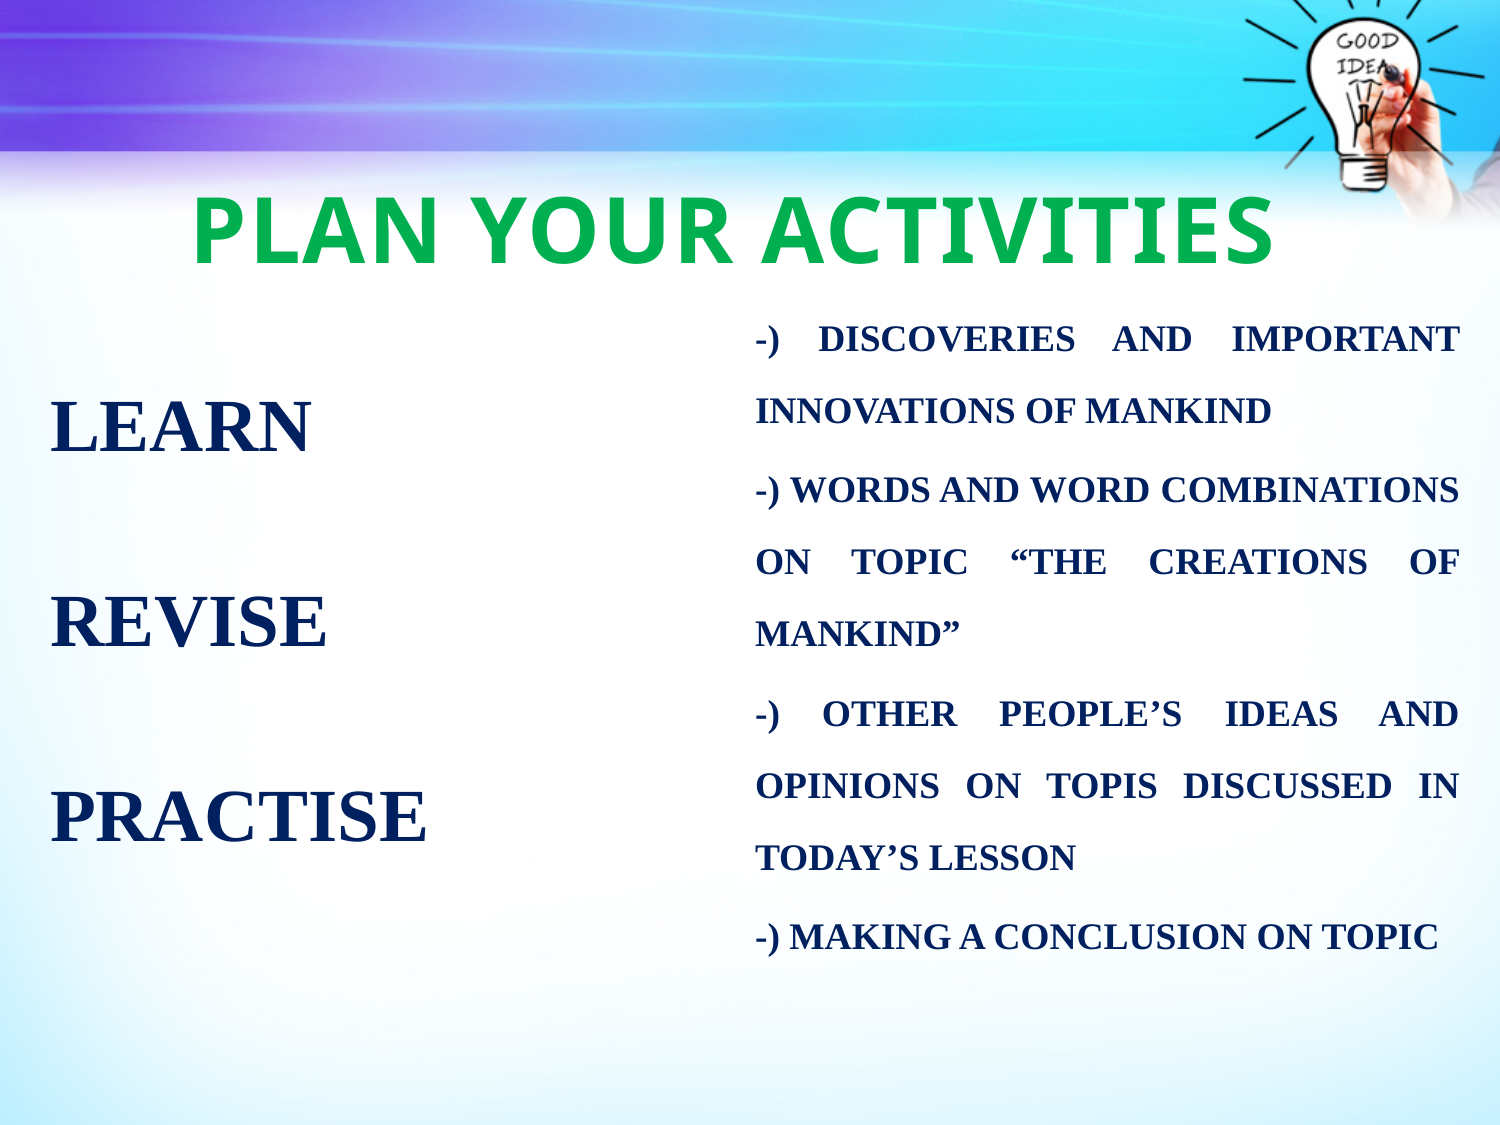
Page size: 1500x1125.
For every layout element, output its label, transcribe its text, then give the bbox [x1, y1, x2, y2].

text_box LEARN REVISE PRACTISE -) DISCOVERIES AND IMPORTANT INNOVATIONS OF MANKIND -) WORDS AND WORD COMBINATIONS ON TOPIC “THE CREATIONS OF MANKIND” -) OTHER PEOPLE’S IDEAS AND OPINIONS ON TOPIS DISCUSSED IN TODAY’S LESSON -) MAKING A CONCLUSION ON TOPIC [49, 279, 1475, 1050]
picture [0, 0, 1500, 1125]
text_box PLAN YOUR ACTIVITIES [174, 174, 1274, 279]
